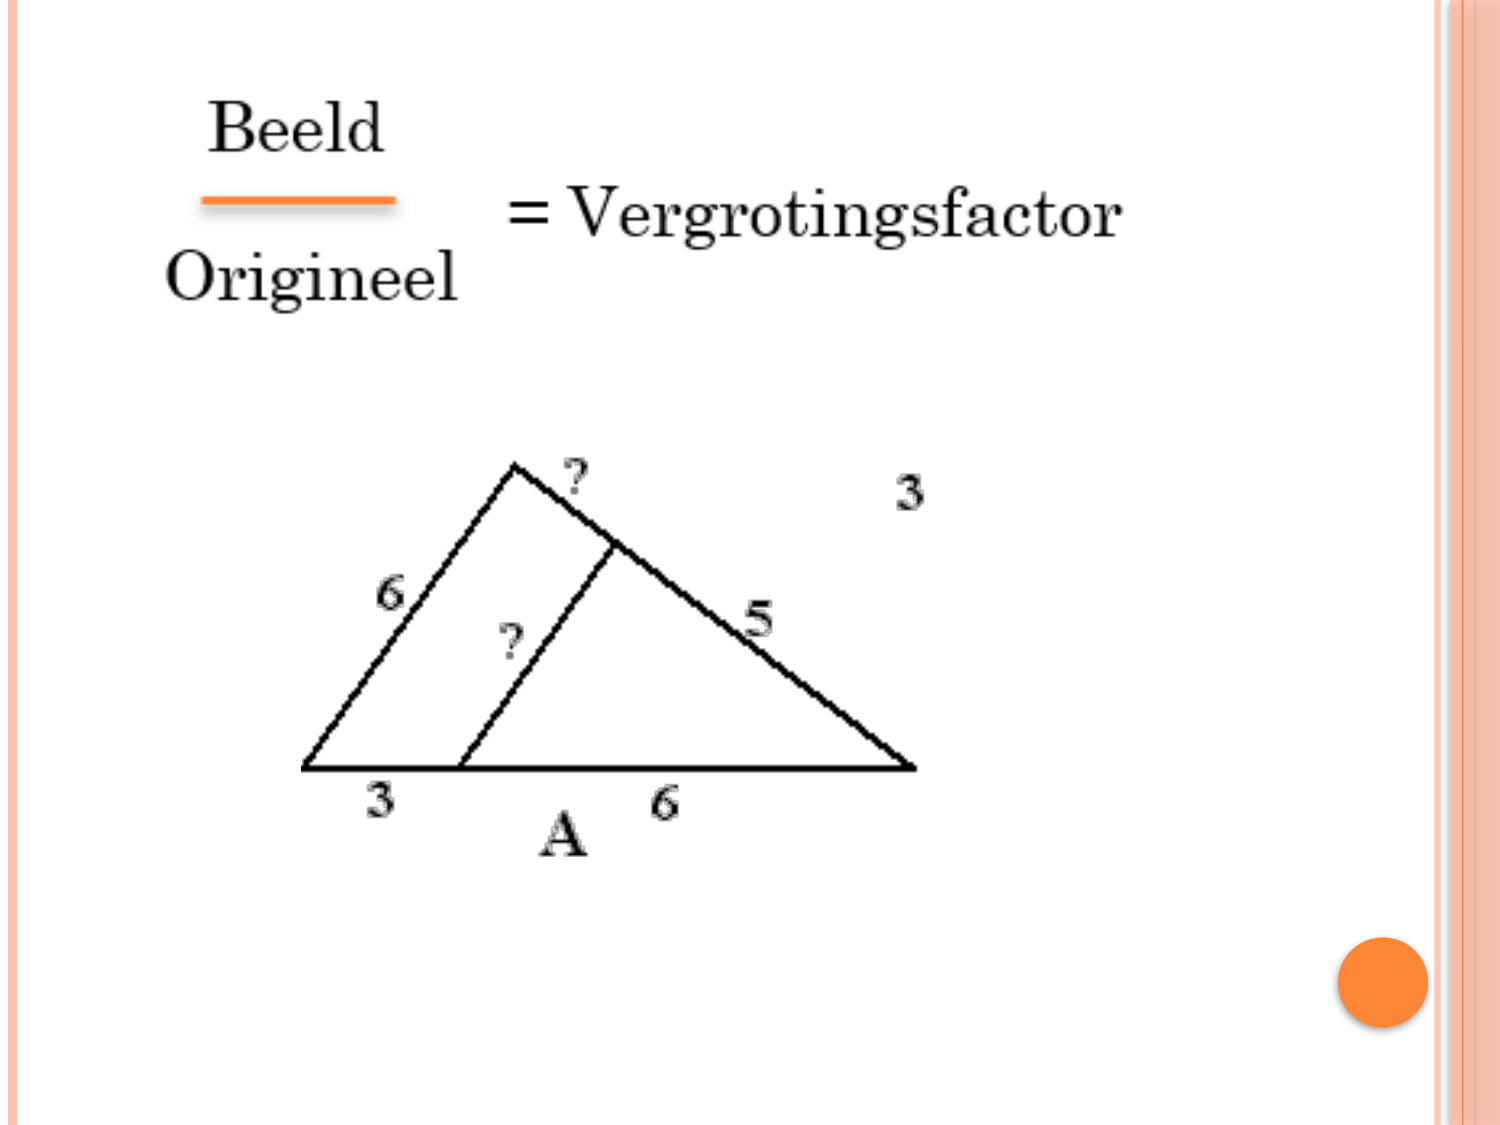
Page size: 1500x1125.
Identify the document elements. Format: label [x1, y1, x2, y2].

picture [300, 384, 932, 871]
picture [135, 54, 1149, 339]
